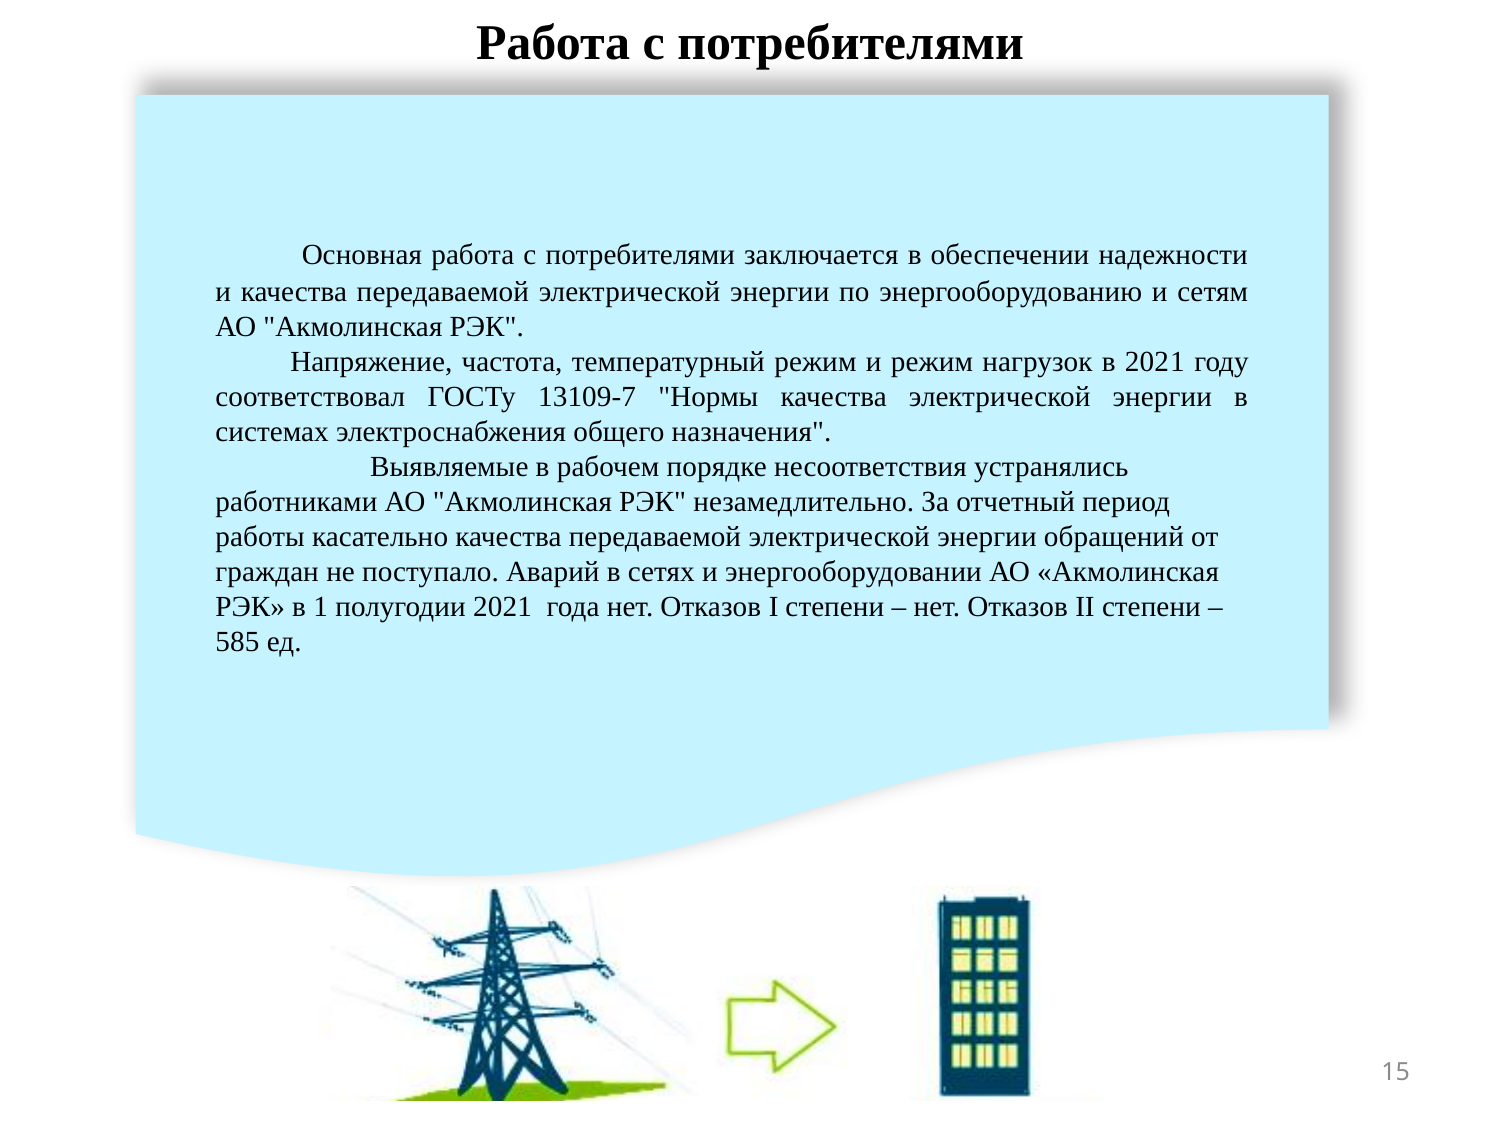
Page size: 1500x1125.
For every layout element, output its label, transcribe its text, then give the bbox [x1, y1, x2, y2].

slide_number 15 [1201, 1042, 1425, 1103]
picture [317, 886, 1198, 1102]
text_box [133, 92, 1331, 879]
text_box Работа с потребителями [88, 2, 1412, 78]
text_box Основная работа с потребителями заключается в обеспечении надежности и качества передаваемой электрической энергии по энергооборудованию и сетям АО "Акмолинская РЭК". Напряжение, частота, температурный режим и режим нагрузок в 2021 году соответствовал ГОСТу 13109-7 "Нормы качества электрической энергии в системах электроснабжения общего назначения". Выявляемые в рабочем порядке несоответствия устранялись работниками АО "Акмолинская РЭК" незамедлительно. За отчетный период работы касательно качества передаваемой электрической энергии обращений от граждан не поступало. Аварий в сетях и энергооборудовании АО «Акмолинская РЭК» в 1 полугодии 2021 года нет. Отказов I степени – нет. Отказов II степени – 585 ед. [200, 219, 1264, 710]
